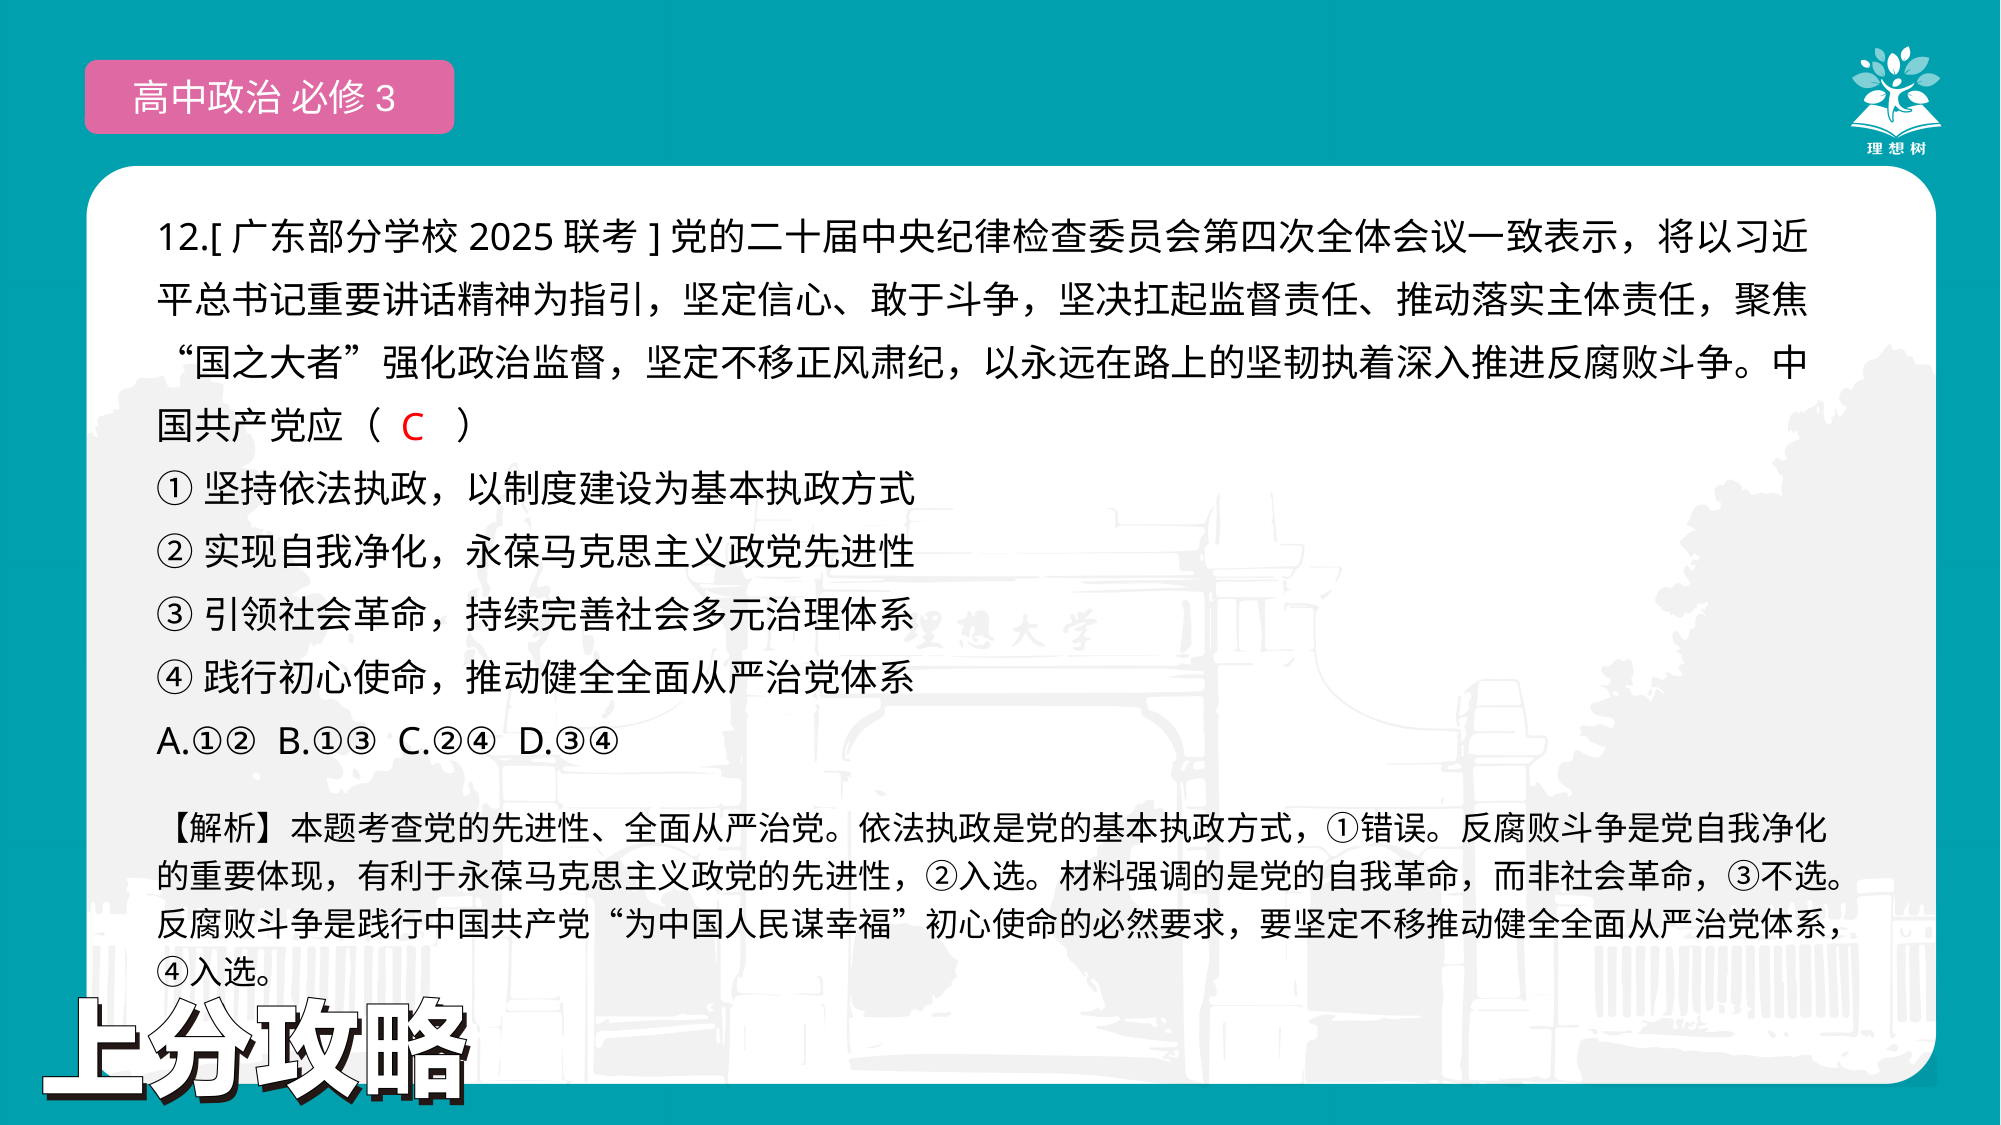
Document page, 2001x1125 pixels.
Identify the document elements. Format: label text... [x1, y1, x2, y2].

text_box 高中政治 必修3 [83, 58, 456, 135]
text_box C [385, 373, 497, 456]
text_box 【解析】本题考查党的先进性、全面从严治党。依法执政是党的基本执政方式，①错误。反腐败斗争是党自我净化的重要体现，有利于永葆马克思主义政党的先进性，②入选。材料强调的是党的自我革命，而非社会革命，③不选。反腐败斗争是践行中国共产党“为中国人民谋幸福”初心使命的必然要求，要坚定不移推动健全全面从严治党体系，④入选。 [141, 792, 1843, 999]
picture [0, 0, 2001, 1125]
text_box 12.[广东部分学校2025联考]党的二十届中央纪律检查委员会第四次全体会议一致表示，将以习近平总书记重要讲话精神为指引，坚定信心、敢于斗争，坚决扛起监督责任、推动落实主体责任，聚焦“国之大者”强化政治监督，坚定不移正风肃纪，以永远在路上的坚韧执着深入推进反腐败斗争。中国共产党应（ ） ①坚持依法执政，以制度建设为基本执政方式 ②实现自我净化，永葆马克思主义政党先进性 ③引领社会革命，持续完善社会多元治理体系 ④践行初心使命，推动健全全面从严治党体系 A.①② B.①③ C.②④ D.③④ [141, 187, 1824, 770]
